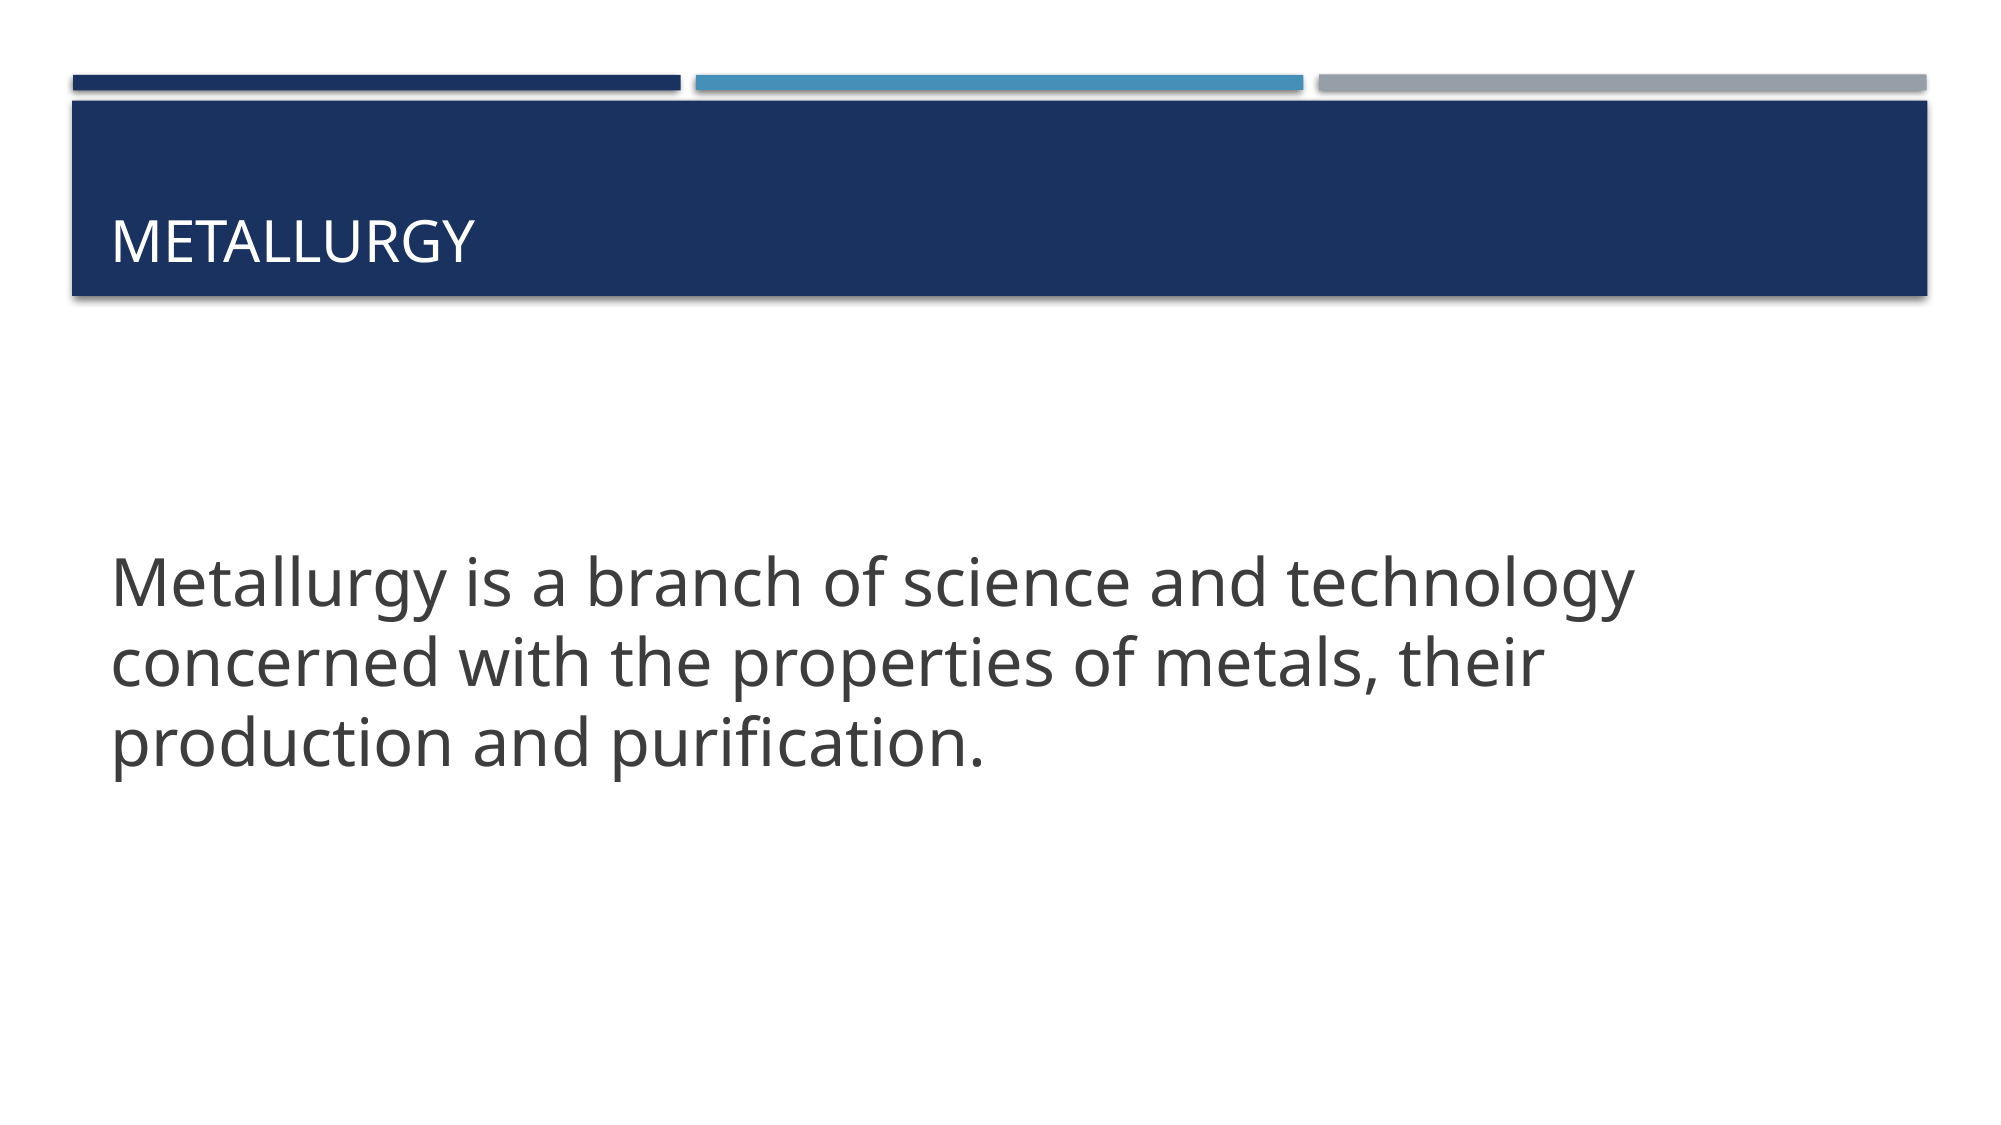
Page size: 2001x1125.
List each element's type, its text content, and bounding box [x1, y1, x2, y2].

list Metallurgy is a branch of science and technology concerned with the properties of metals, their production and purification. [95, 357, 1905, 962]
title METALLURGY [95, 115, 1905, 282]
